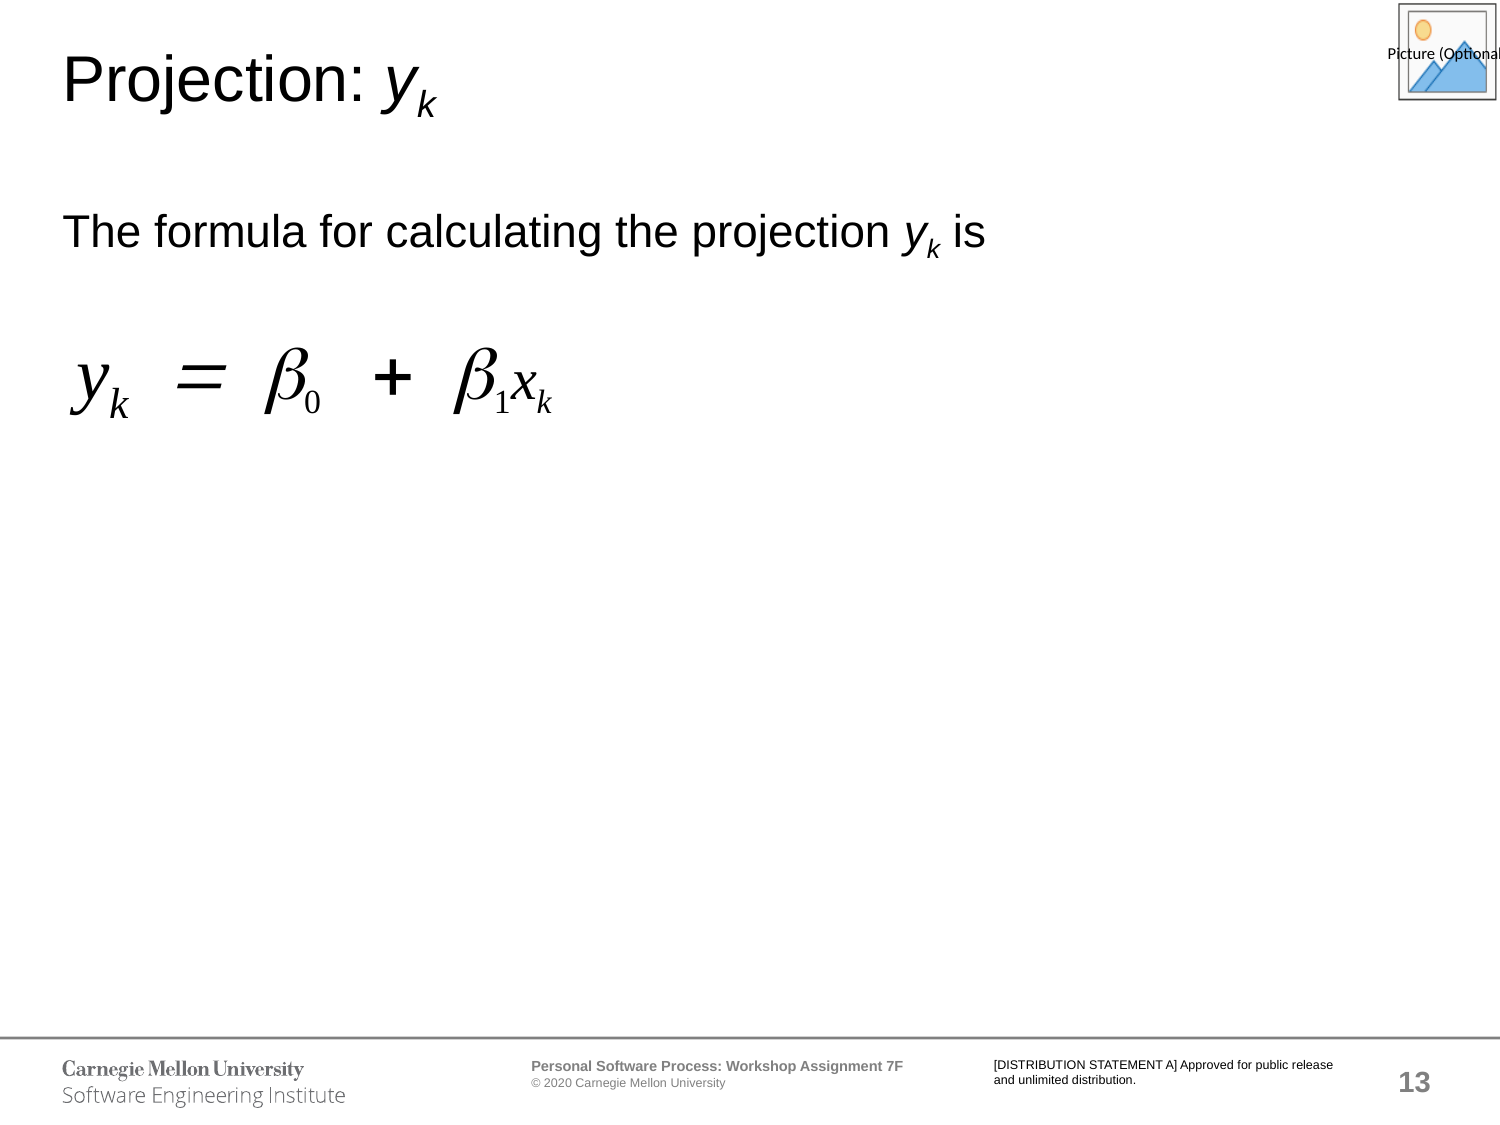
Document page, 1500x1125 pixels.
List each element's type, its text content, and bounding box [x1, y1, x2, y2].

picture [1394, 0, 1500, 105]
text_box yk = b0 + b1xk [60, 320, 946, 425]
list The formula for calculating the projection yk is [62, 201, 1431, 1000]
title Projection: yk [62, 37, 1338, 182]
